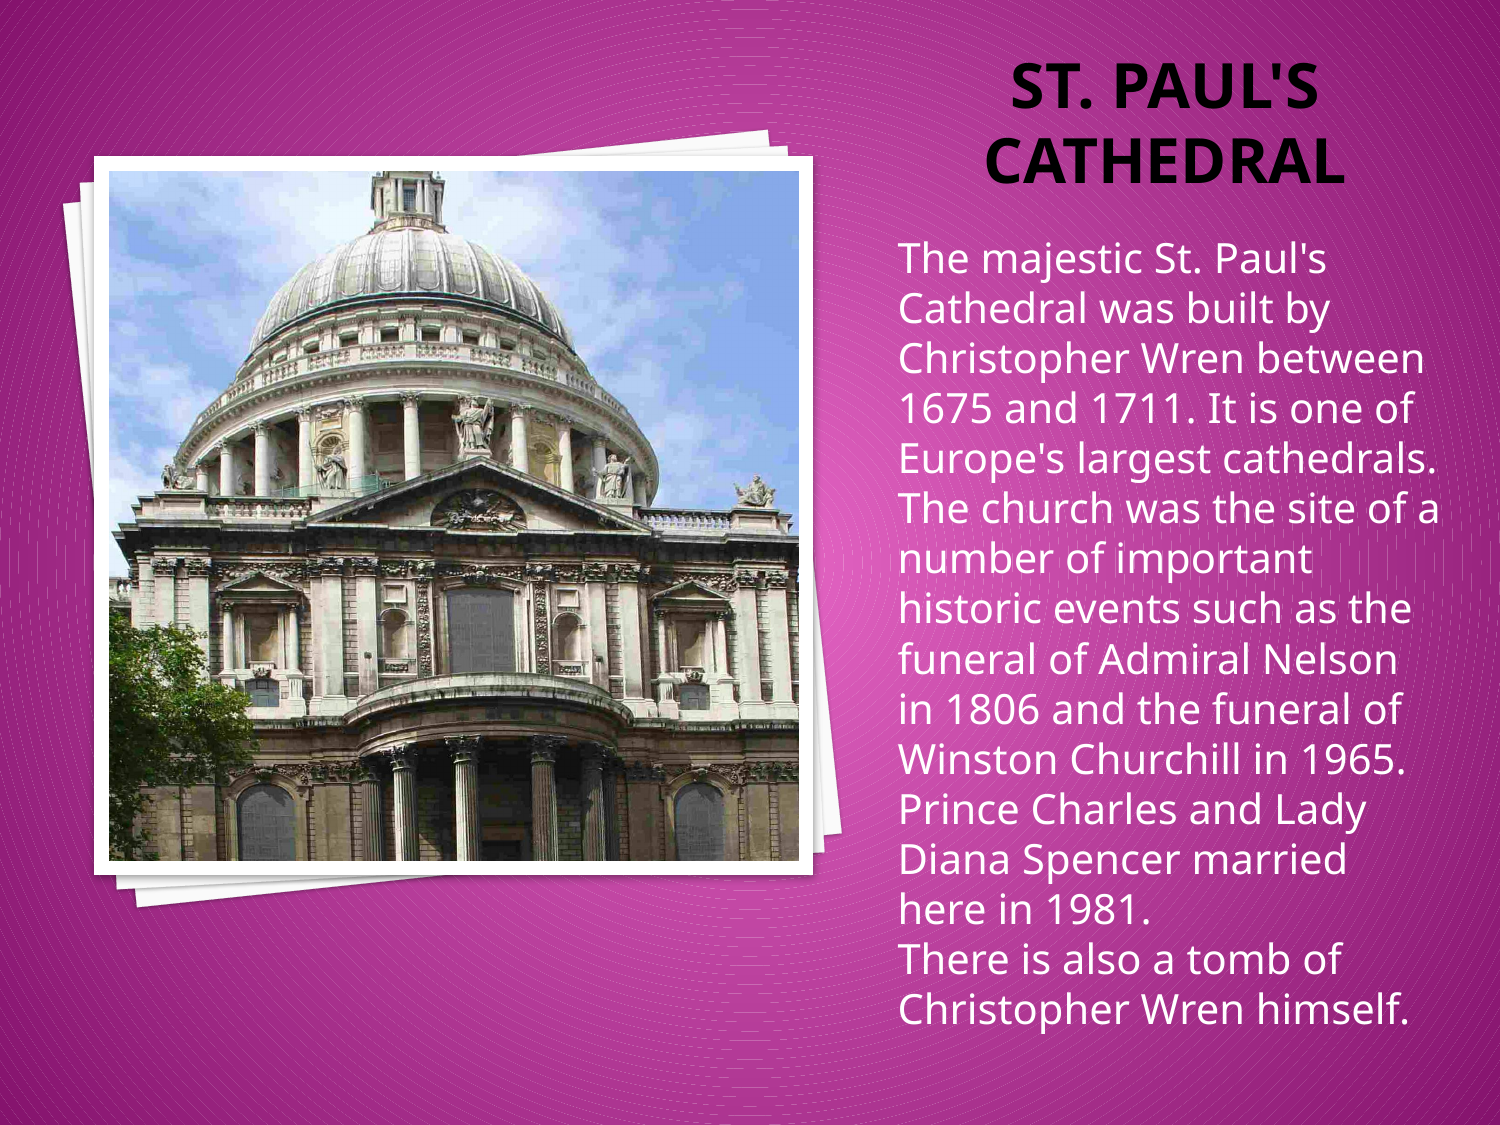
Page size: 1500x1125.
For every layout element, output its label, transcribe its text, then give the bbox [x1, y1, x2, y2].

picture [108, 170, 800, 862]
list The majestic St. Paul's Cathedral was built by Christopher Wren between 1675 and 1711. It is one of Europe's largest cathedrals. The church was the site of a number of important historic events such as the funeral of Admiral Nelson in 1806 and the funeral of Winston Churchill in 1965. Prince Charles and Lady Diana Spencer married here in 1981. There is also a tomb of Christopher Wren himself. [884, 231, 1447, 1071]
title St. Paul's Cathedral [884, 19, 1447, 197]
